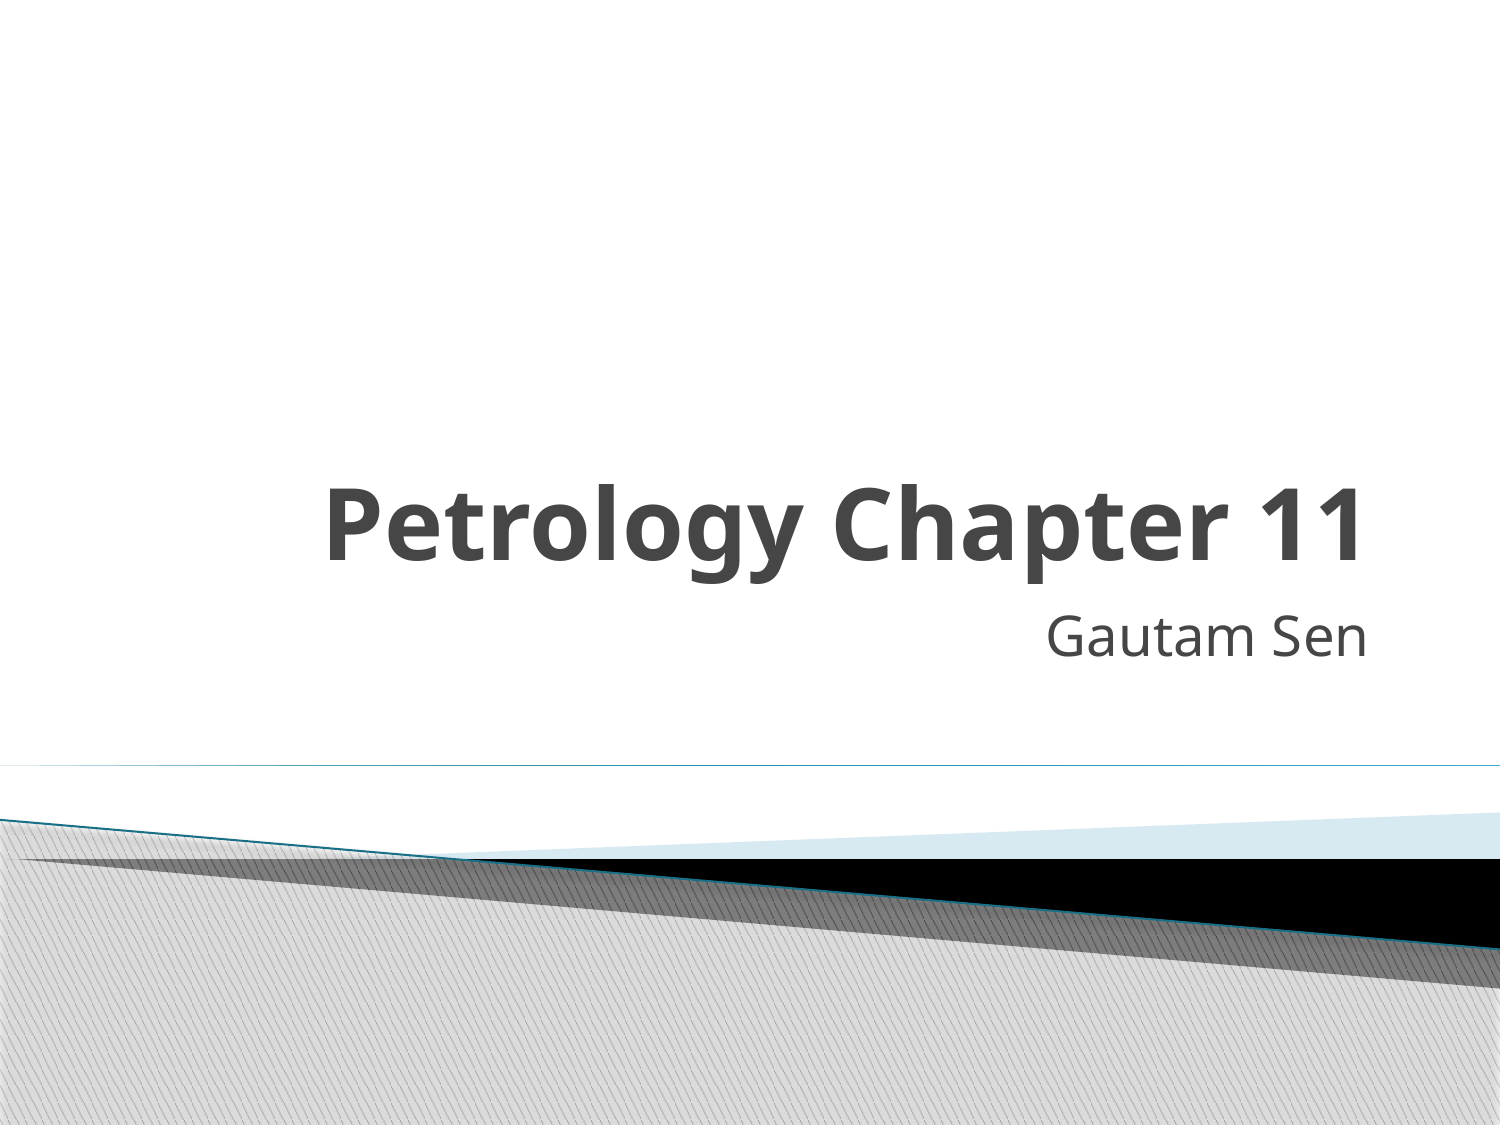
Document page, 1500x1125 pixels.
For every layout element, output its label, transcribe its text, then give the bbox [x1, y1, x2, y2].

picture [5, 859, 1500, 989]
title Petrology Chapter 11 [112, 287, 1388, 588]
subtitle Gautam Sen [112, 592, 1388, 790]
